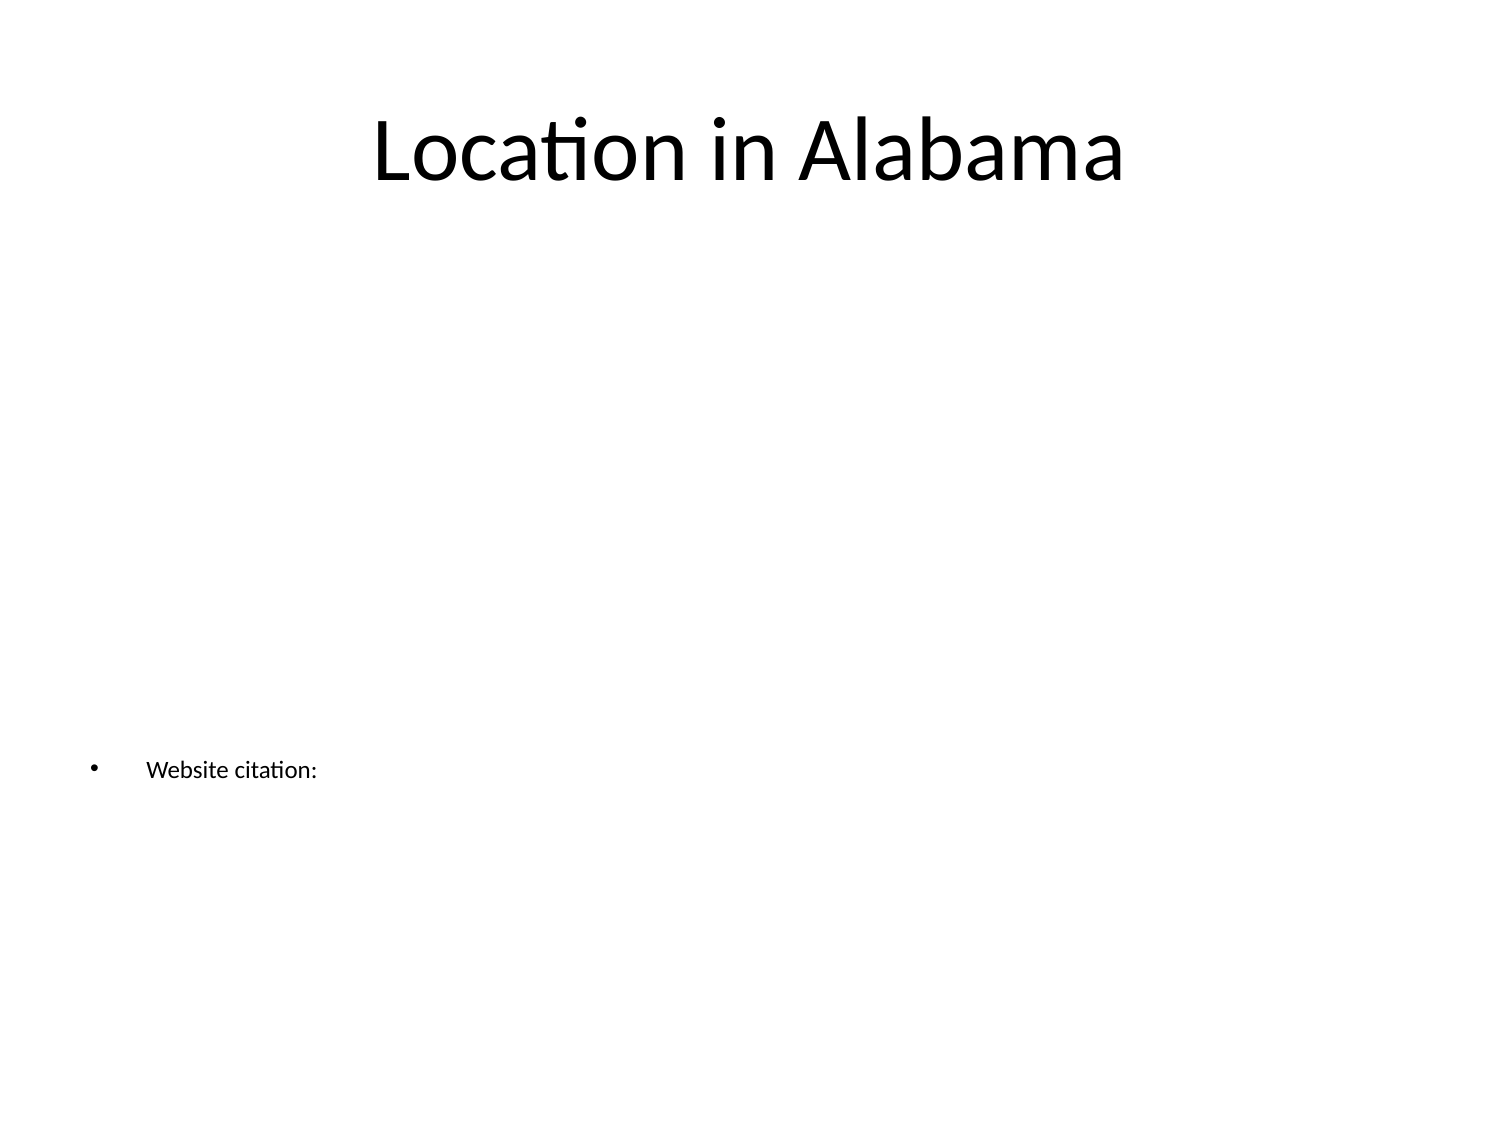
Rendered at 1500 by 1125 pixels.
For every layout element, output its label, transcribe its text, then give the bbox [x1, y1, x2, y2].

list Website citation: [75, 262, 1400, 1005]
title Location in Alabama [75, 50, 1425, 238]
